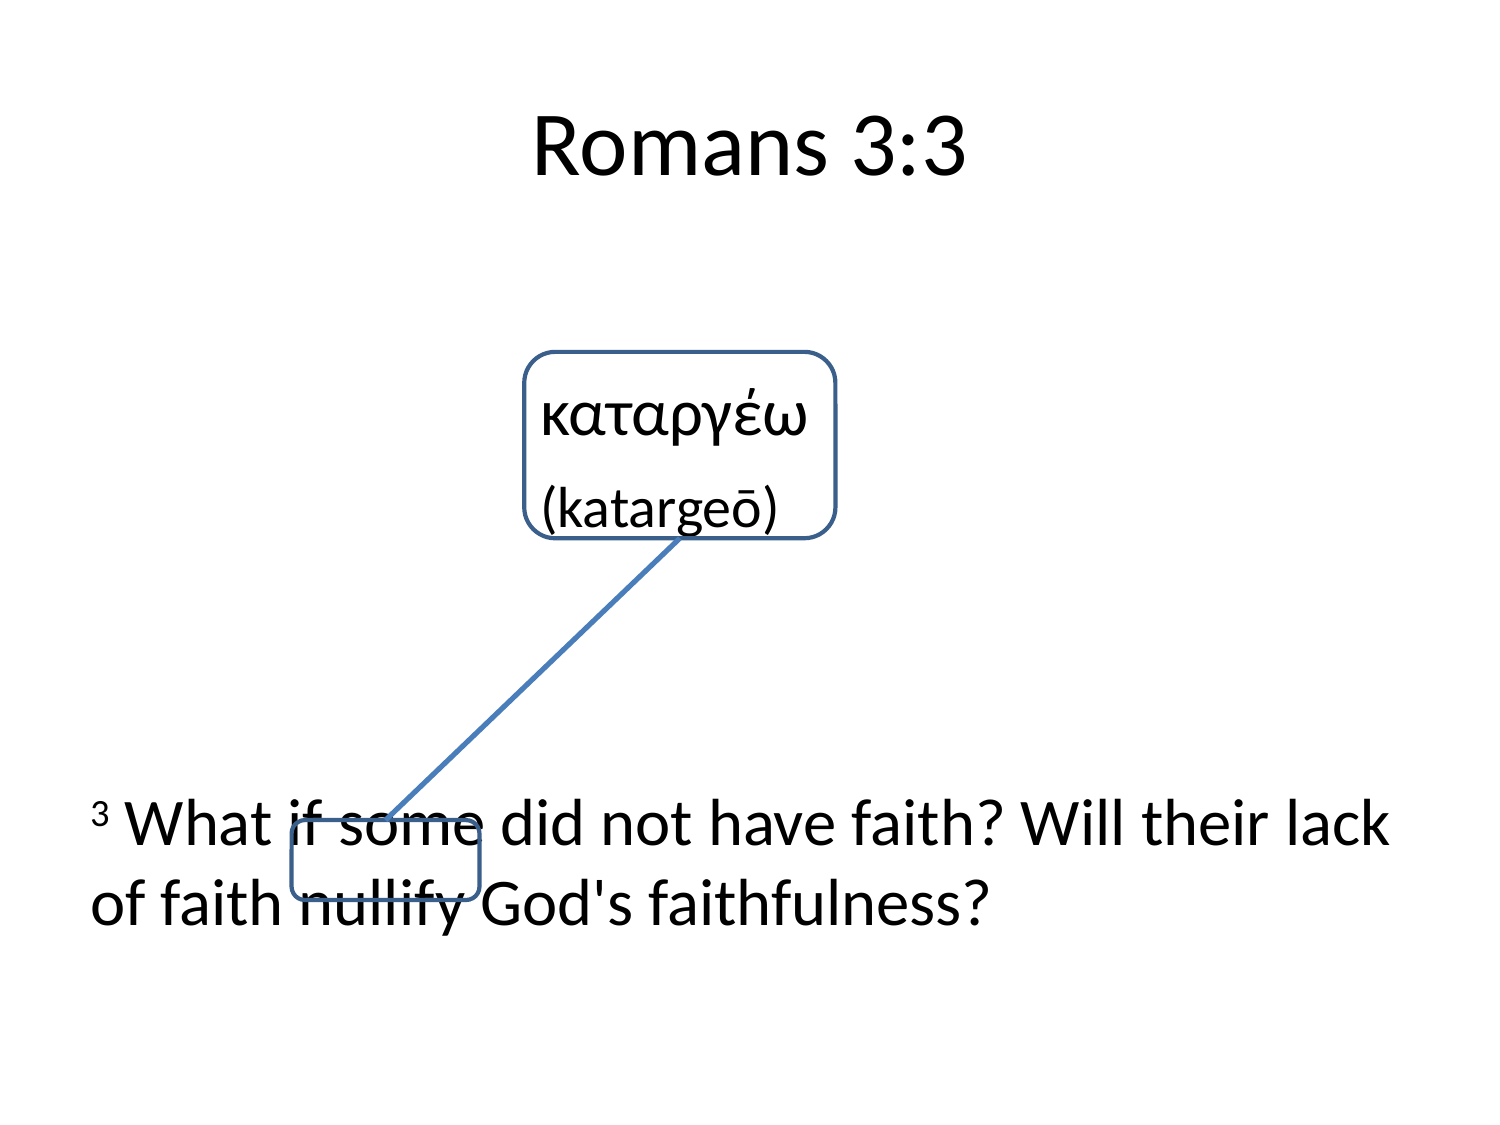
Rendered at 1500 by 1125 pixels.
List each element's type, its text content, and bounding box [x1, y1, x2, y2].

text_box [289, 817, 482, 903]
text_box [385, 538, 681, 821]
text_box [522, 349, 838, 541]
list καταργέω (katargeō) 3 What if some did not have faith? Will their lack of faith nullify God's faithfulness? [75, 262, 1425, 1005]
title Romans 3:3 [75, 45, 1425, 233]
